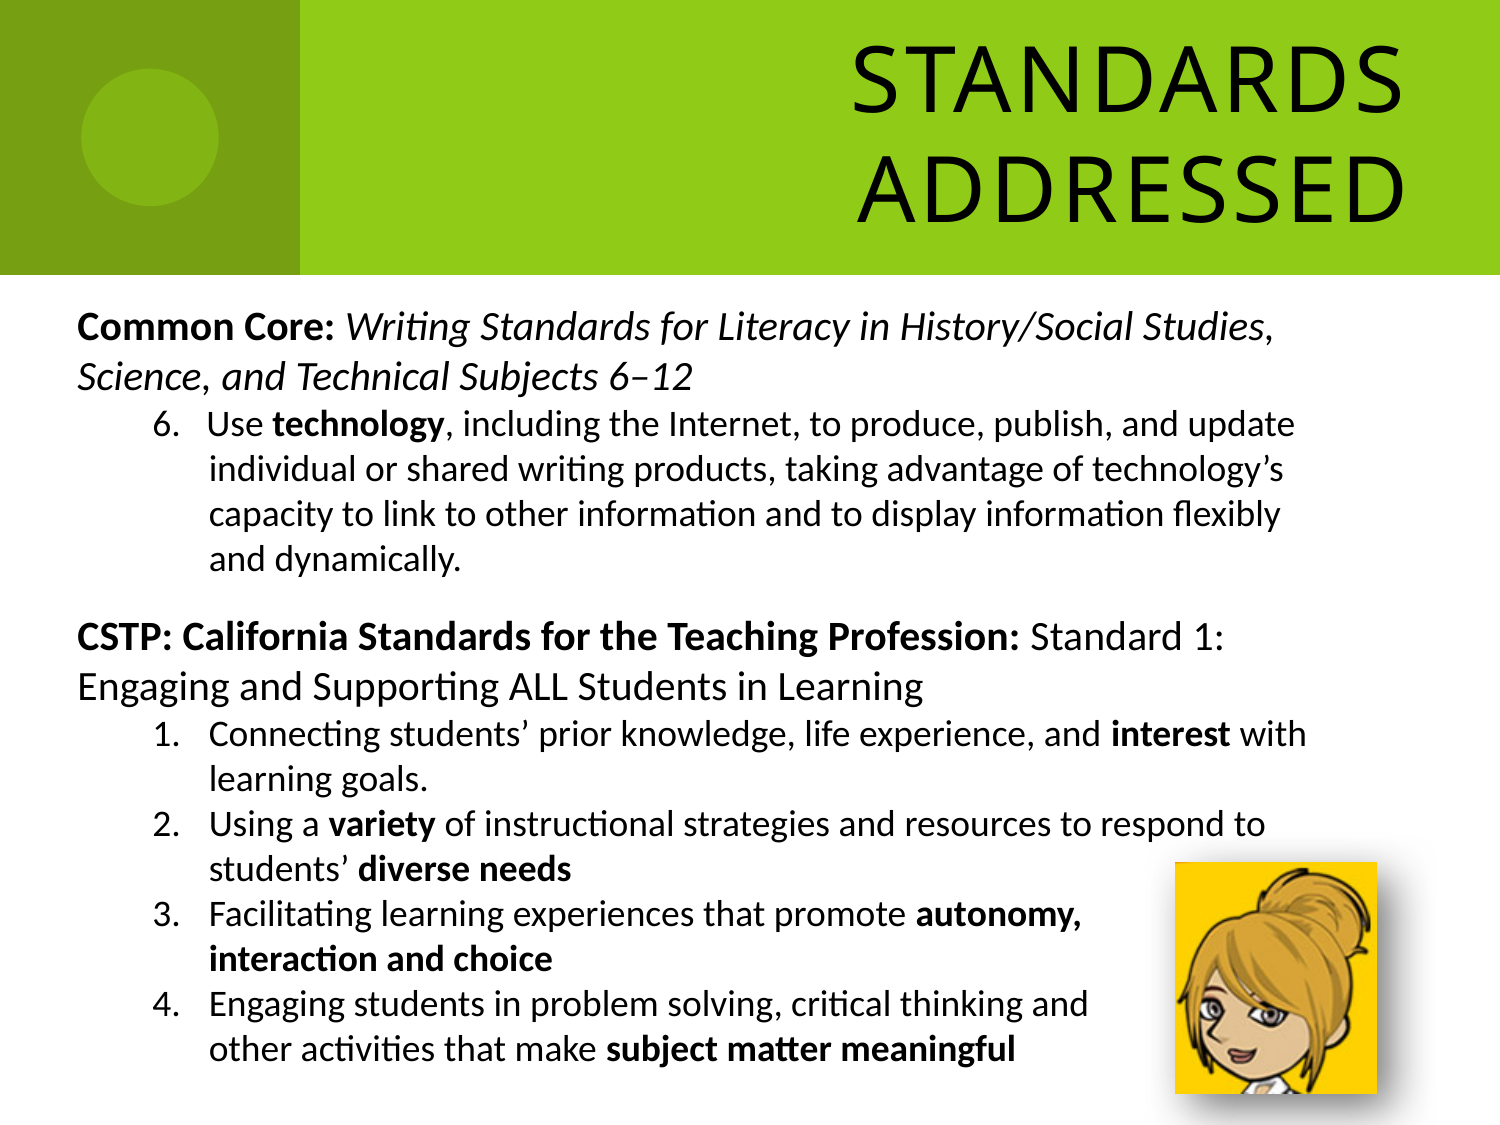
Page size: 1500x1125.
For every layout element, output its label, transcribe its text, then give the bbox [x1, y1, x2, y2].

title Standards Addressed [399, 37, 1425, 225]
picture [1174, 862, 1377, 1094]
text_box Common Core: Writing Standards for Literacy in History/Social Studies, Science, and Technical Subjects 6–12 6. Use technology, including the Internet, to produce, publish, and update individual or shared writing products, taking advantage of technology’s capacity to link to other information and to display information flexibly and dynamically. CSTP: California Standards for the Teaching Profession: Standard 1: Engaging and Supporting ALL Students in Learning Connecting students’ prior knowledge, life experience, and interest with learning goals. Using a variety of instructional strategies and resources to respond to students’ diverse needs Facilitating learning experiences that promote autonomy, interaction and choice Engaging students in problem solving, critical thinking and other activities that make subject matter meaningful [62, 291, 1325, 1077]
